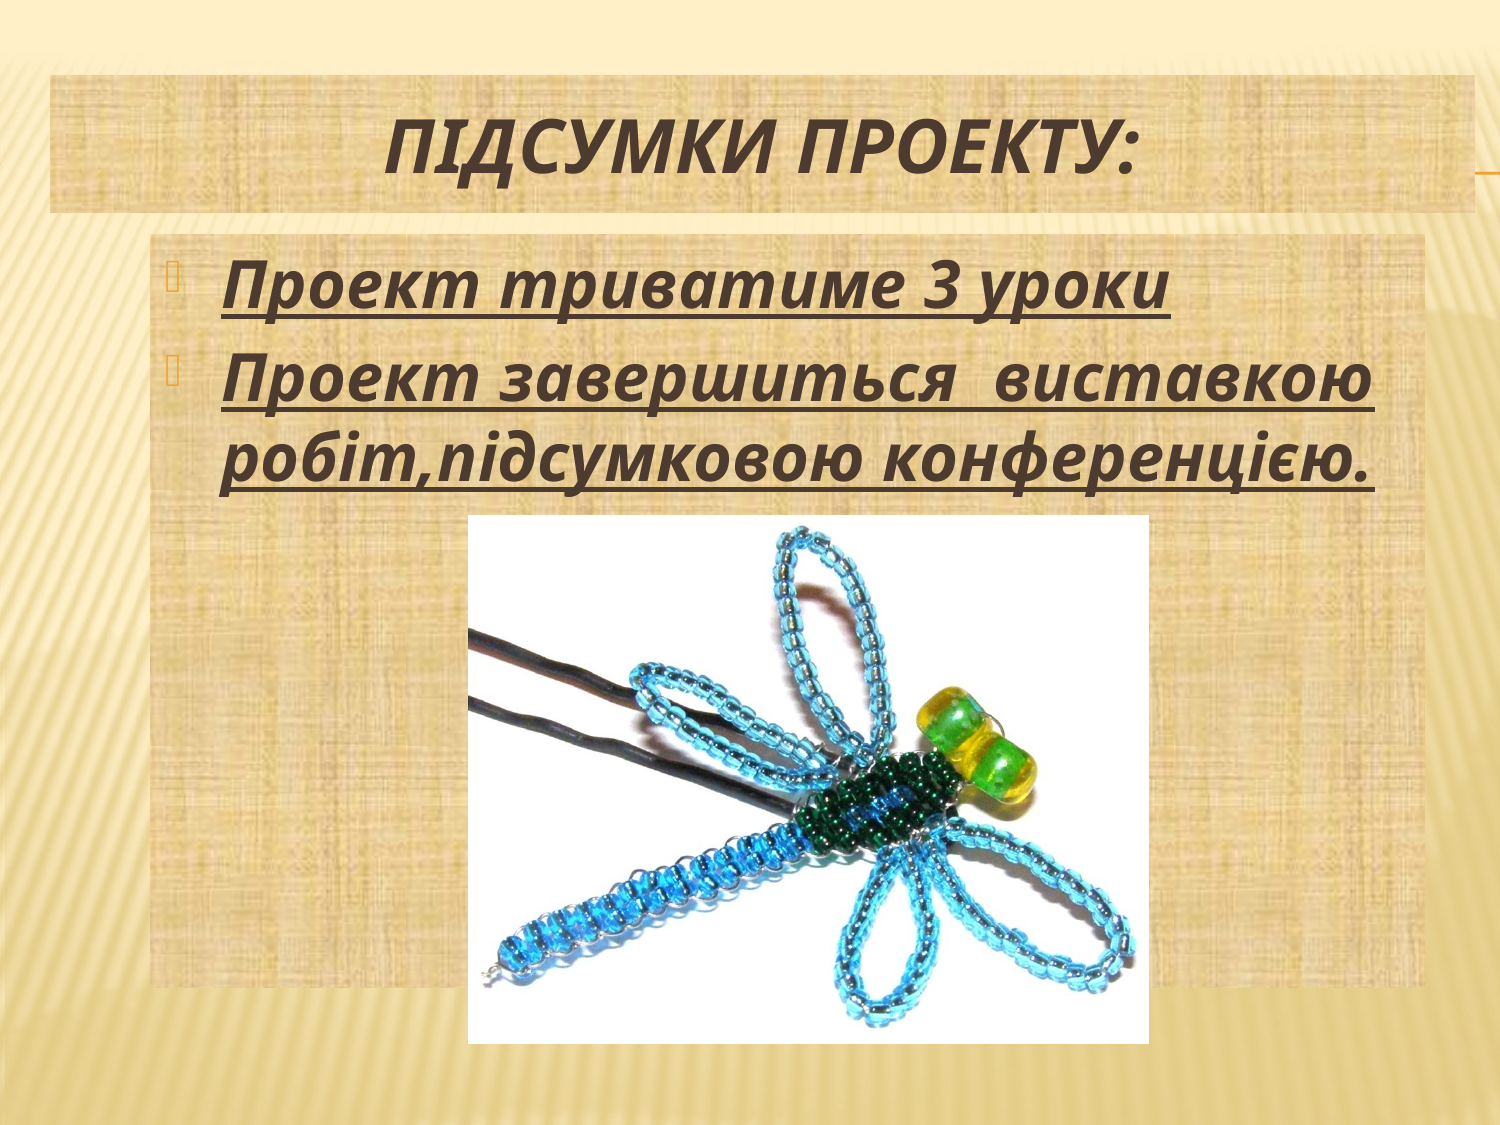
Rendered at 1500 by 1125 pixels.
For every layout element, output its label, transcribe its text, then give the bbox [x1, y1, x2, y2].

title Підсумки проекту: [50, 75, 1475, 213]
list Проект триватиме 3 уроки Проект завершиться виставкою робіт,підсумковою конференцією. [150, 234, 1425, 988]
picture [468, 515, 1149, 1045]
